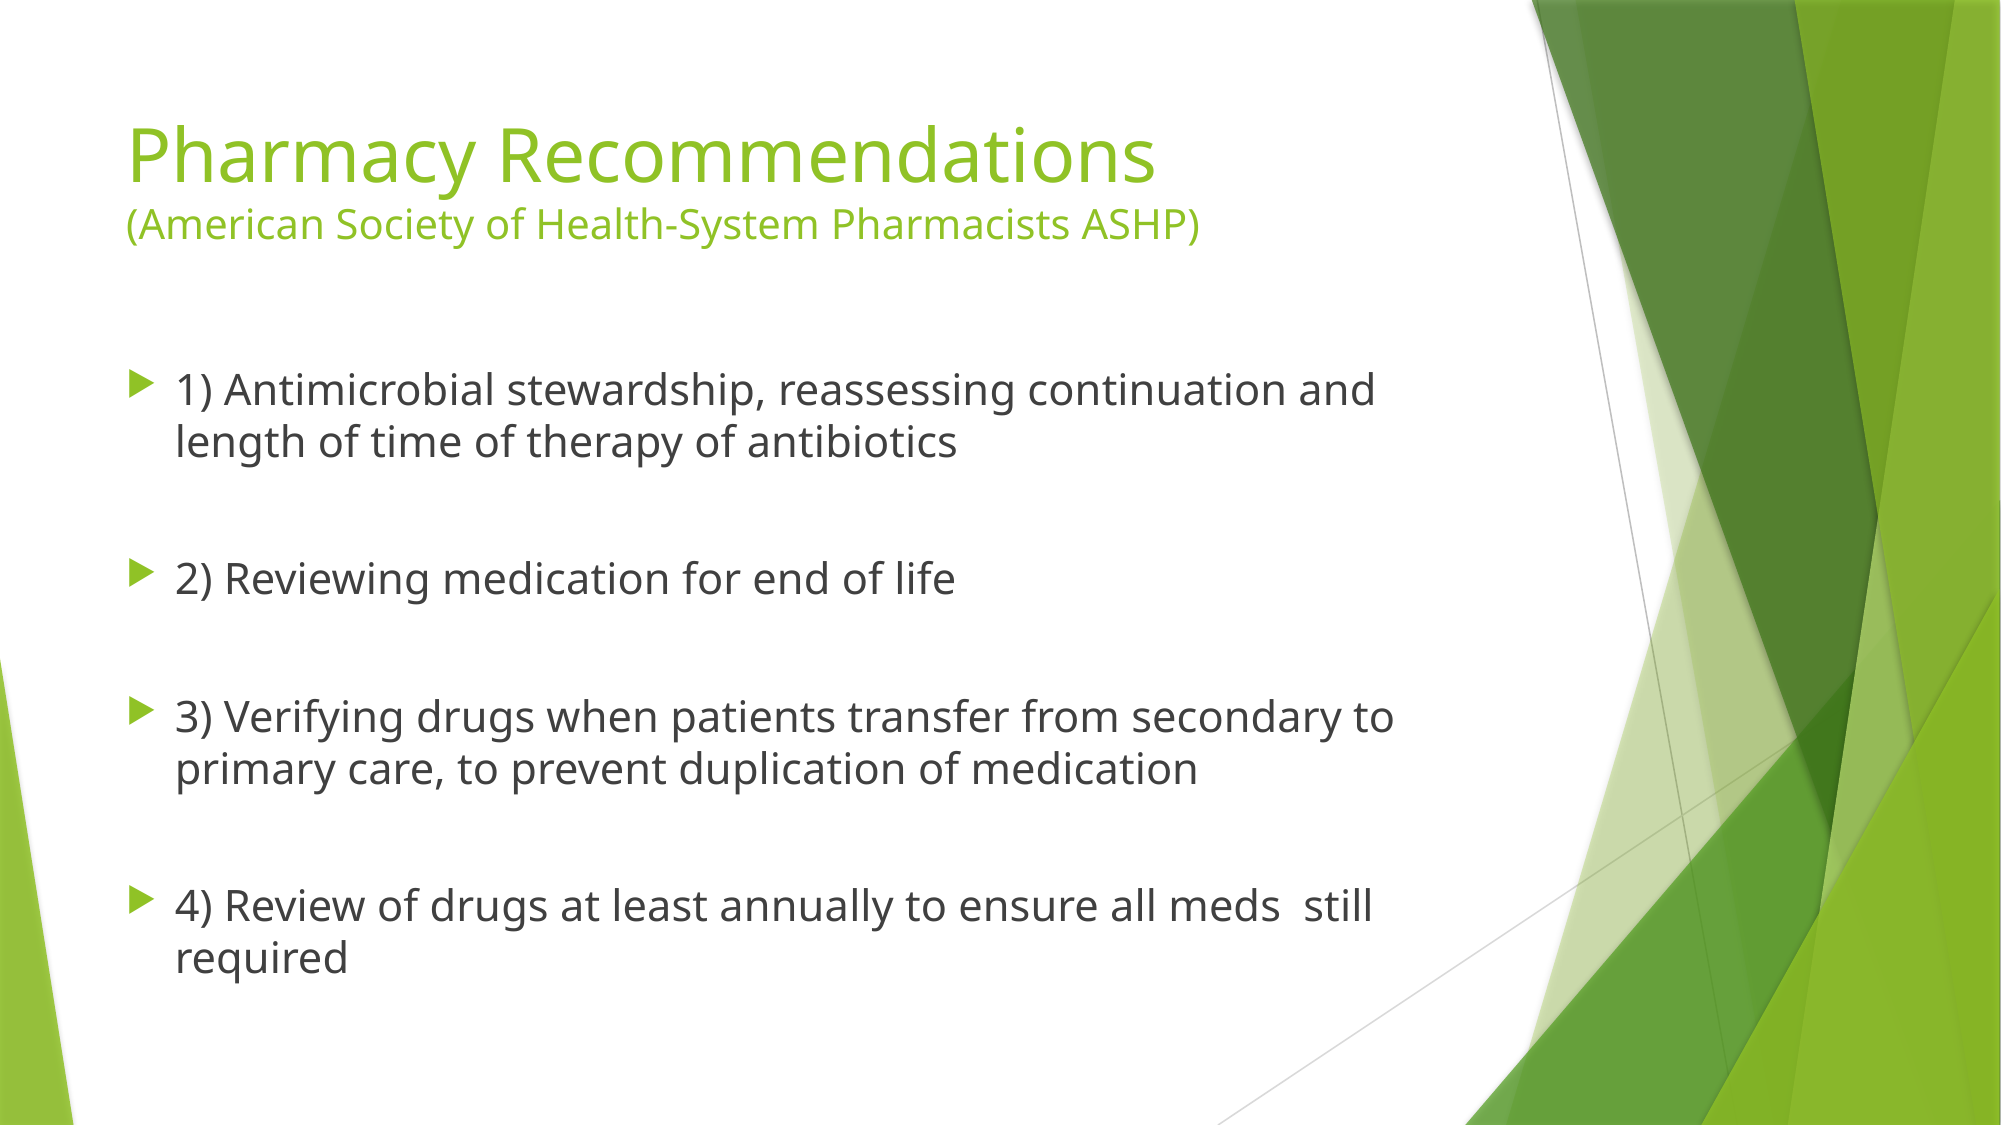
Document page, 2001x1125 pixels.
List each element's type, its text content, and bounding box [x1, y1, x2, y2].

list 1) Antimicrobial stewardship, reassessing continuation and length of time of therapy of antibiotics 2) Reviewing medication for end of life 3) Verifying drugs when patients transfer from secondary to primary care, to prevent duplication of medication 4) Review of drugs at least annually to ensure all meds still required [111, 354, 1522, 992]
title Pharmacy Recommendations (American Society of Health-System Pharmacists ASHP) [111, 99, 1522, 317]
